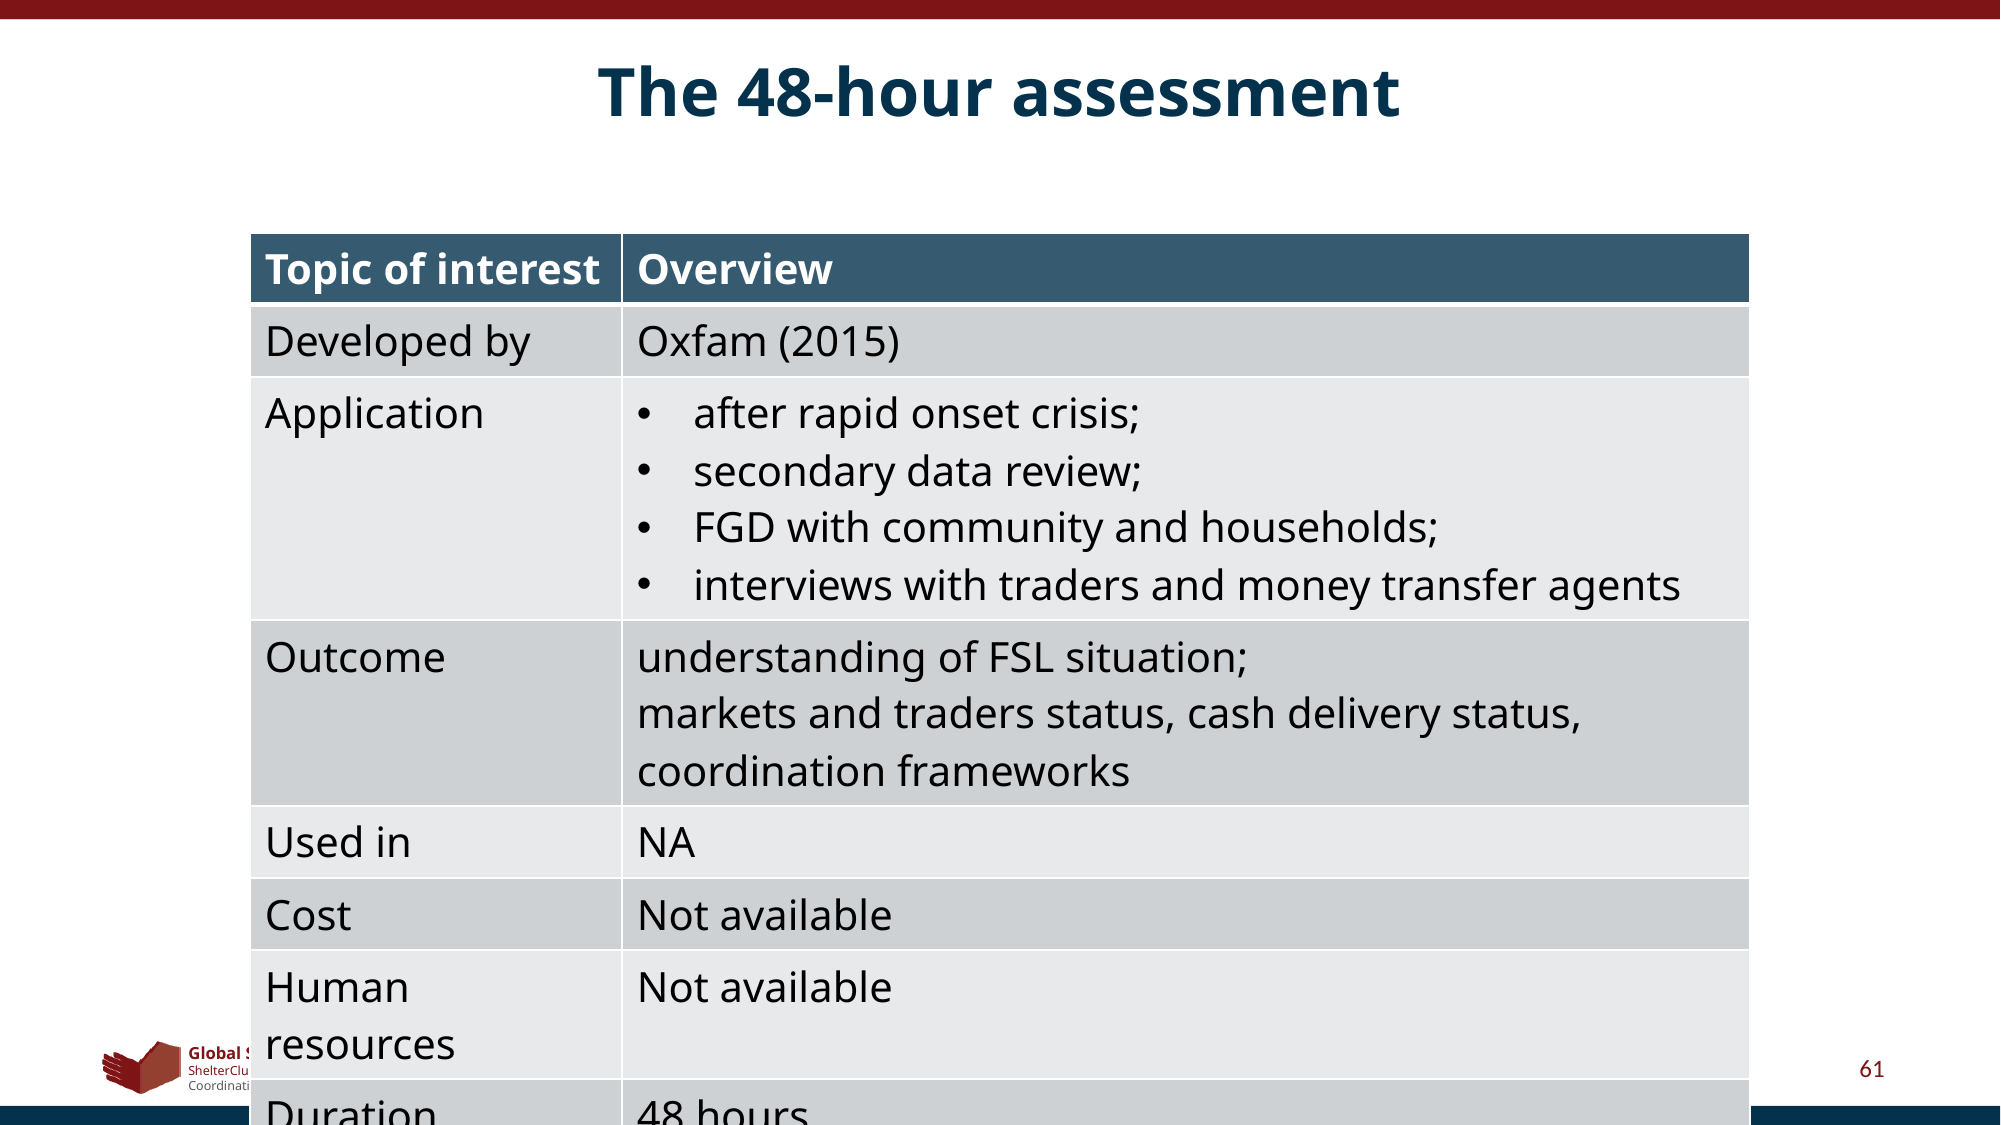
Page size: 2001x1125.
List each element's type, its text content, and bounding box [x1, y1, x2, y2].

title The 48-hour assessment [324, 7, 1675, 173]
table_cell Duration [251, 1080, 621, 1125]
table_cell Oxfam (2015) [623, 307, 1749, 376]
table_header Overview [623, 234, 1749, 302]
table_cell after rapid onset crisis; secondary data review; FGD with community and households; interviews with traders and money transfer agents [623, 378, 1749, 619]
table_cell Used in [251, 807, 621, 877]
table_cell Developed by [251, 307, 621, 376]
table_cell Not available [623, 879, 1749, 949]
table_cell Human resources [251, 951, 621, 1078]
table_cell understanding of FSL situation; markets and traders status, cash delivery status, coordination frameworks [623, 621, 1749, 805]
table_cell Outcome [251, 621, 621, 805]
table_cell Application [251, 378, 621, 619]
table_cell NA [623, 807, 1749, 877]
picture [102, 1041, 181, 1094]
table_cell Cost [251, 879, 621, 949]
table_header Topic of interest [251, 234, 621, 302]
table_cell 48 hours [623, 1080, 1749, 1125]
table_cell Not available [623, 951, 1749, 1078]
slide_number 61 [1751, 1037, 1900, 1098]
